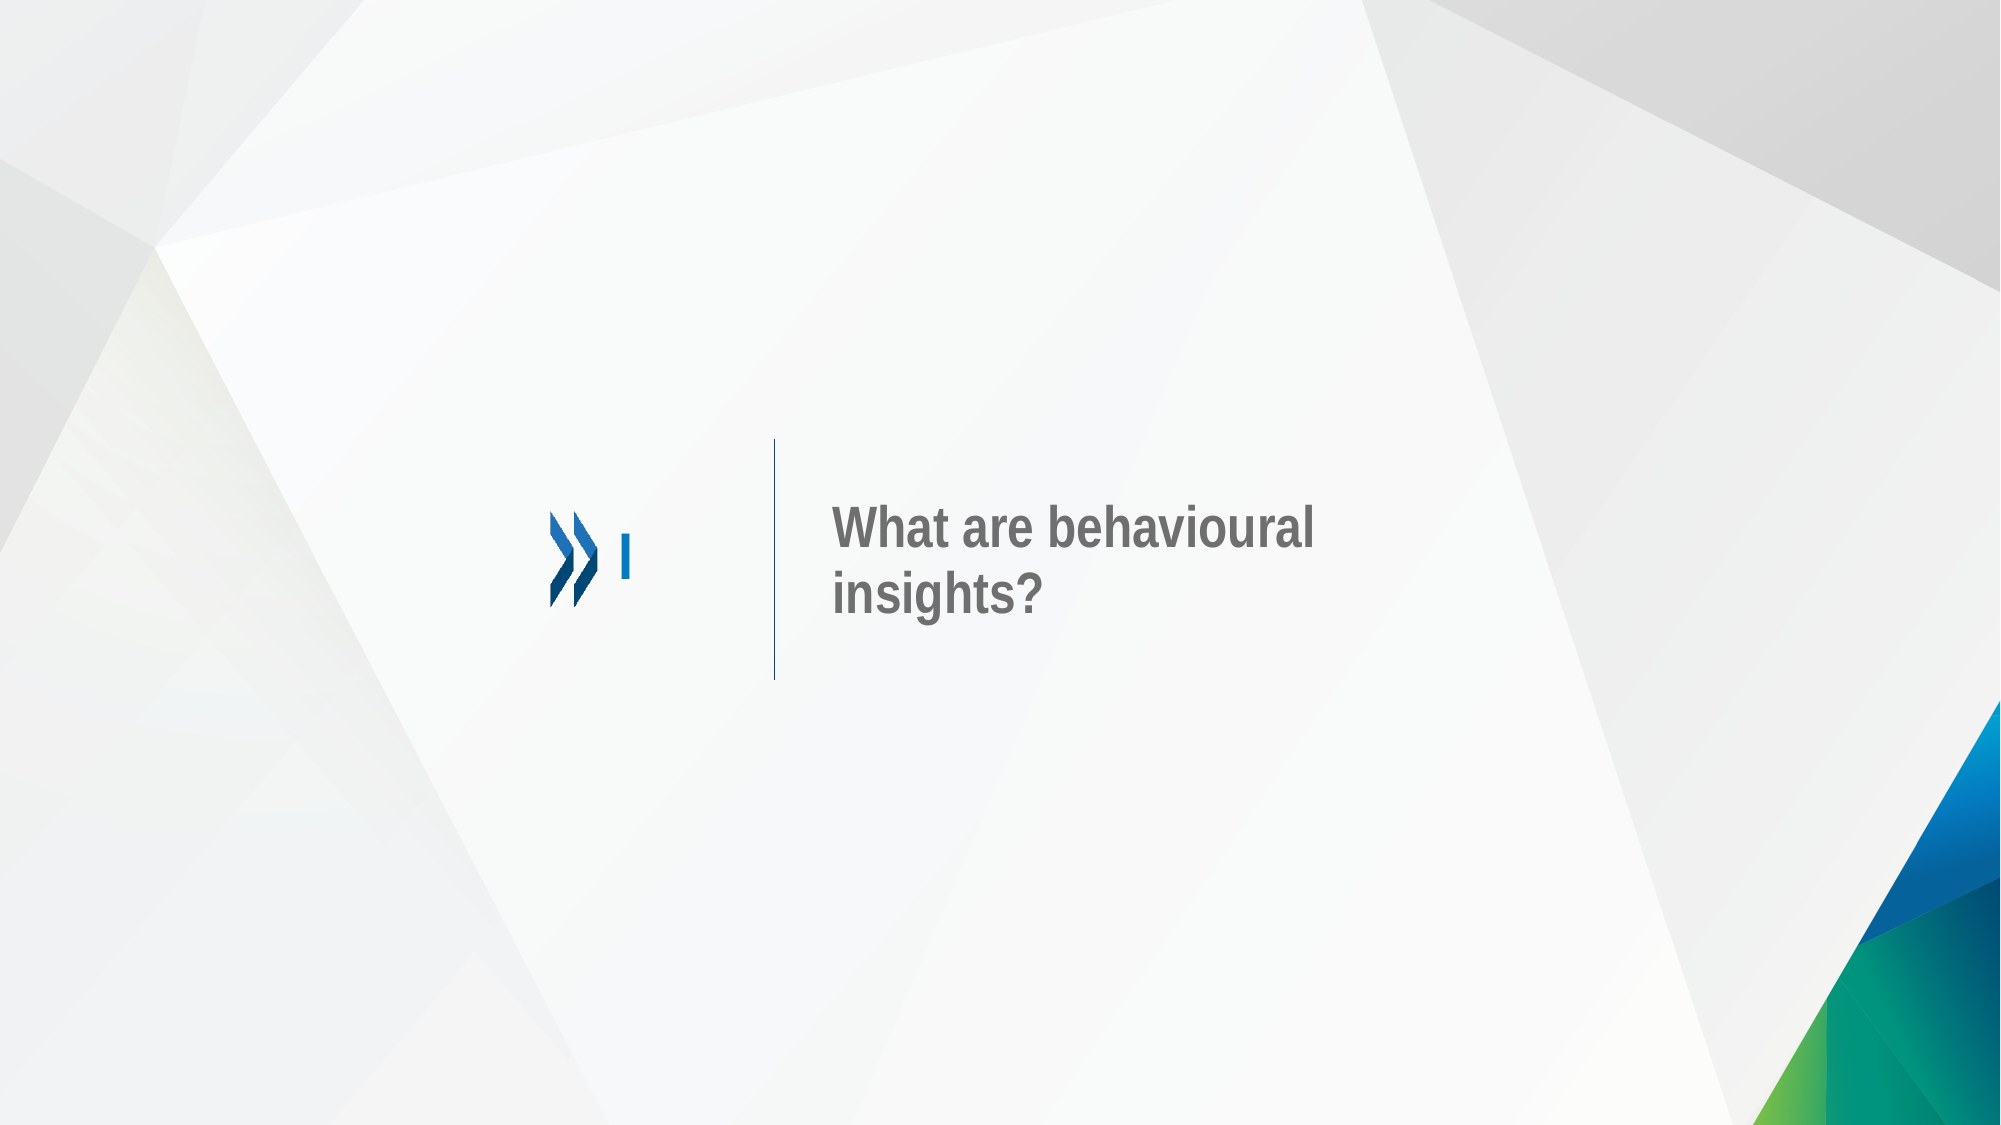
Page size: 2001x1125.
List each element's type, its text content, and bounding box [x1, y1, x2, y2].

picture [0, 0, 2001, 1125]
list What are behavioural insights? [817, 444, 1473, 674]
list I [603, 517, 744, 601]
